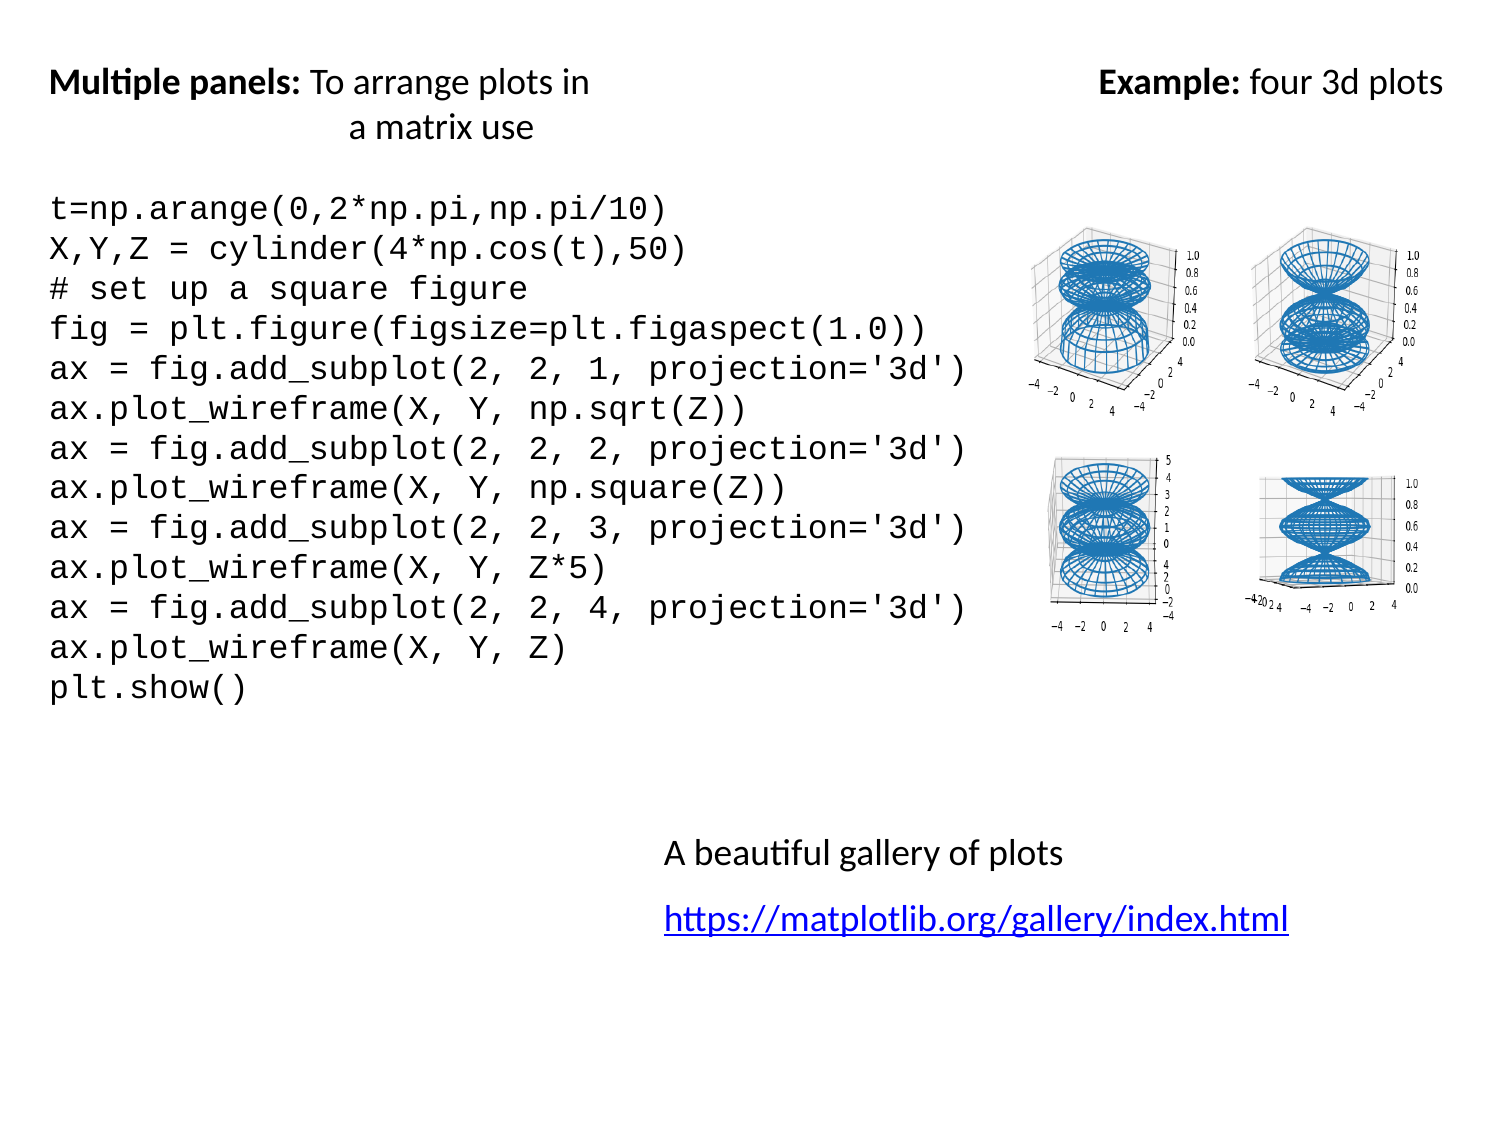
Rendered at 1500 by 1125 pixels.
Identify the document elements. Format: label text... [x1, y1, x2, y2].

text_box t=np.arange(0,2*np.pi,np.pi/10) X,Y,Z = cylinder(4*np.cos(t),50) # set up a square figure fig = plt.figure(figsize=plt.figaspect(1.0)) ax = fig.add_subplot(2, 2, 1, projection='3d') ax.plot_wireframe(X, Y, np.sqrt(Z)) ax = fig.add_subplot(2, 2, 2, projection='3d') ax.plot_wireframe(X, Y, np.square(Z)) ax = fig.add_subplot(2, 2, 3, projection='3d') ax.plot_wireframe(X, Y, Z*5) ax = fig.add_subplot(2, 2, 4, projection='3d') ax.plot_wireframe(X, Y, Z) plt.show() [34, 178, 1142, 758]
picture [945, 150, 1466, 683]
text_box A beautiful gallery of plots https://matplotlib.org/gallery/index.html [655, 819, 1301, 947]
text_box Multiple panels: To arrange plots in Example: four 3d plots a matrix use [40, 48, 1464, 156]
